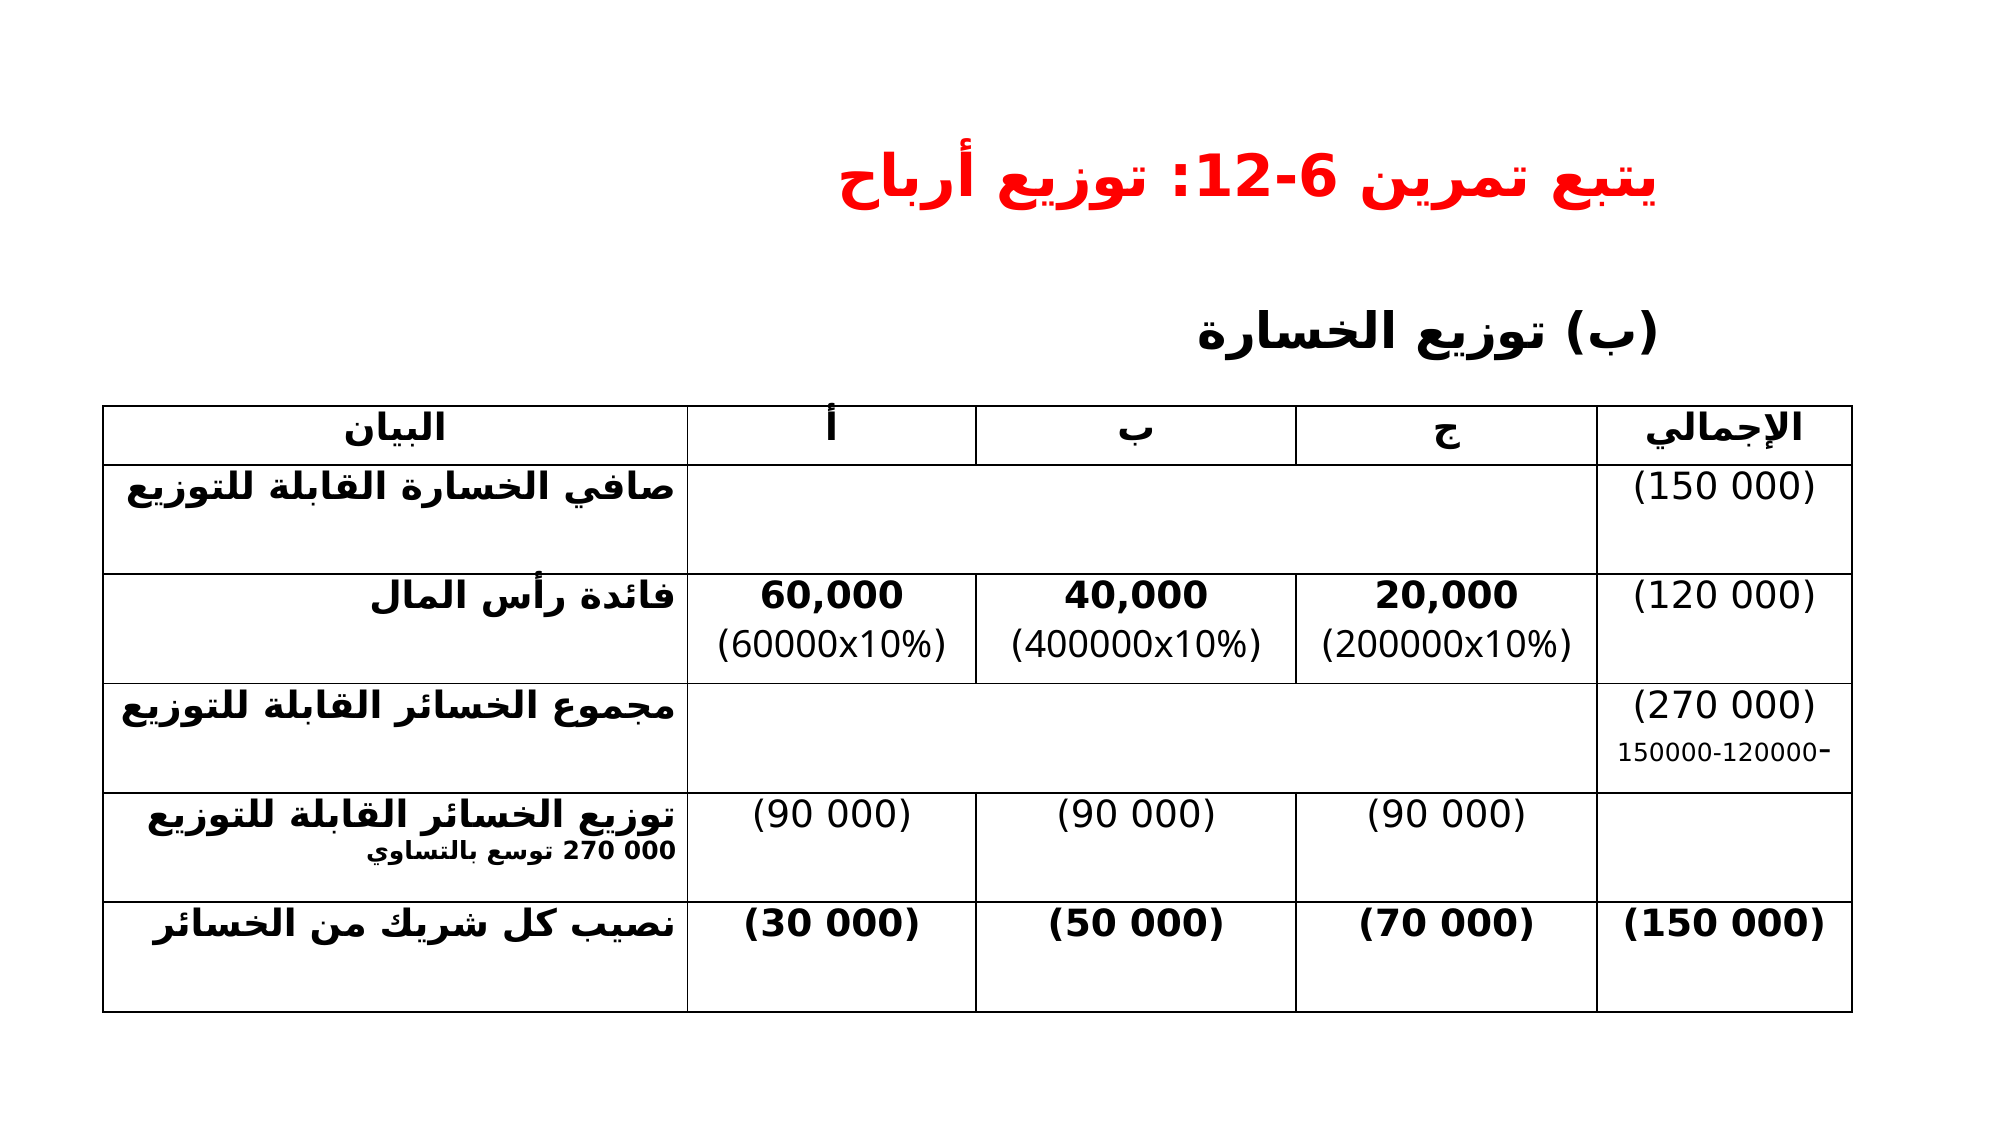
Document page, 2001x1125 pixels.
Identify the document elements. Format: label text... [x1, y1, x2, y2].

table_cell [1598, 794, 1851, 901]
table_cell 40,000 (400000x10%) [977, 575, 1295, 683]
table_cell [688, 684, 1596, 792]
table_cell [688, 466, 1596, 573]
table_cell نصيب كل شريك من الخسائر [104, 903, 687, 1011]
table_cell (000 270) -150000-120000 [1598, 684, 1851, 792]
table_cell مجموع الخسائر القابلة للتوزيع [104, 684, 687, 792]
table_cell 60,000 (60000x10%) [688, 575, 975, 683]
table_cell (000 90) [977, 794, 1295, 901]
table_cell (000 150) [1598, 466, 1851, 573]
table_cell صافي الخسارة القابلة للتوزيع [104, 466, 687, 573]
table_cell (000 120) [1598, 575, 1851, 683]
table_cell (000 90) [1297, 794, 1596, 901]
table_cell فائدة رأس المال [104, 575, 687, 683]
table_cell 20,000 (200000x10%) [1297, 575, 1596, 683]
table_header أ [688, 407, 975, 464]
list يتبع تمرين 6-12: توزيع أرباح (ب) توزيع الخسارة [324, 138, 1675, 265]
table_header ج [1297, 407, 1596, 464]
table_cell (000 30) [688, 903, 975, 1011]
table_header ب [977, 407, 1295, 464]
table_cell (000 70) [1297, 903, 1596, 1011]
table_header الإجمالي [1598, 407, 1851, 464]
table_cell (000 50) [977, 903, 1295, 1011]
table_header البيان [104, 407, 687, 464]
table_cell (000 90) [688, 794, 975, 901]
table_cell توزيع الخسائر القابلة للتوزيع 000 270 توسع بالتساوي [104, 794, 687, 901]
table_cell (000 150) [1598, 903, 1851, 1011]
